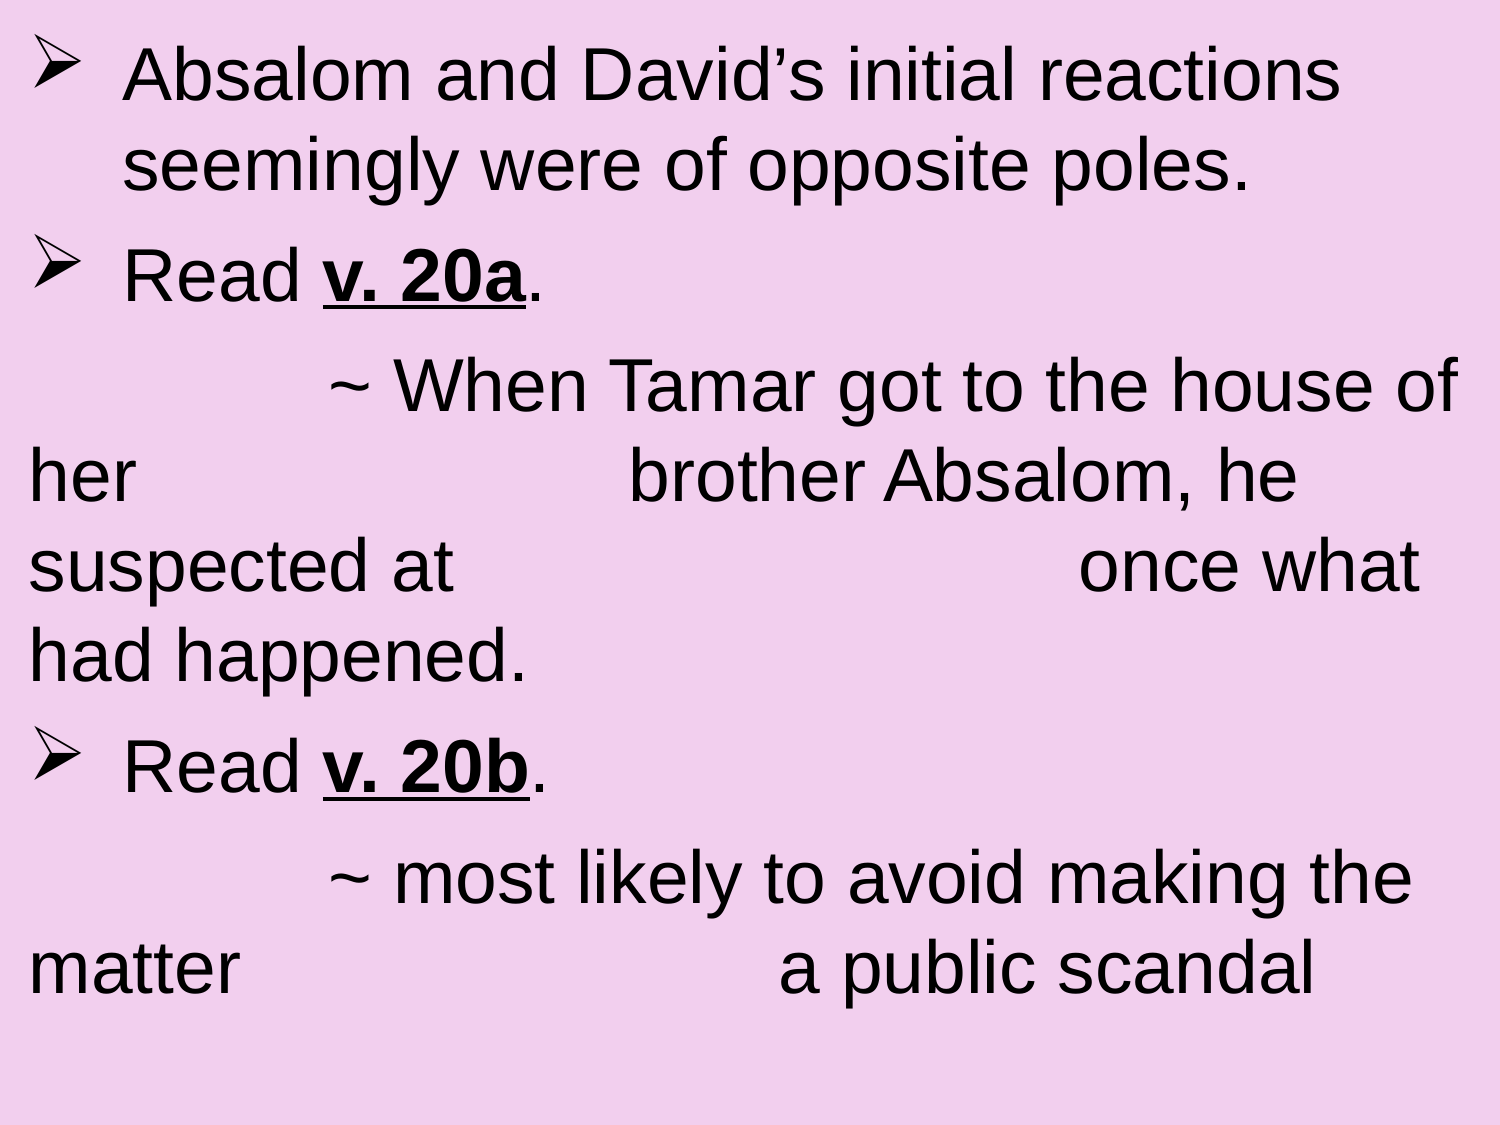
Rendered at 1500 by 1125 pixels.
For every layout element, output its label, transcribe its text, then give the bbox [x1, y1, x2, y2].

subtitle Absalom and David’s initial reactions seemingly were of opposite poles. Read v. 20a. ~ When Tamar got to the house of her brother Absalom, he suspected at once what had happened. Read v. 20b. ~ most likely to avoid making the matter a public scandal [13, 17, 1487, 1108]
